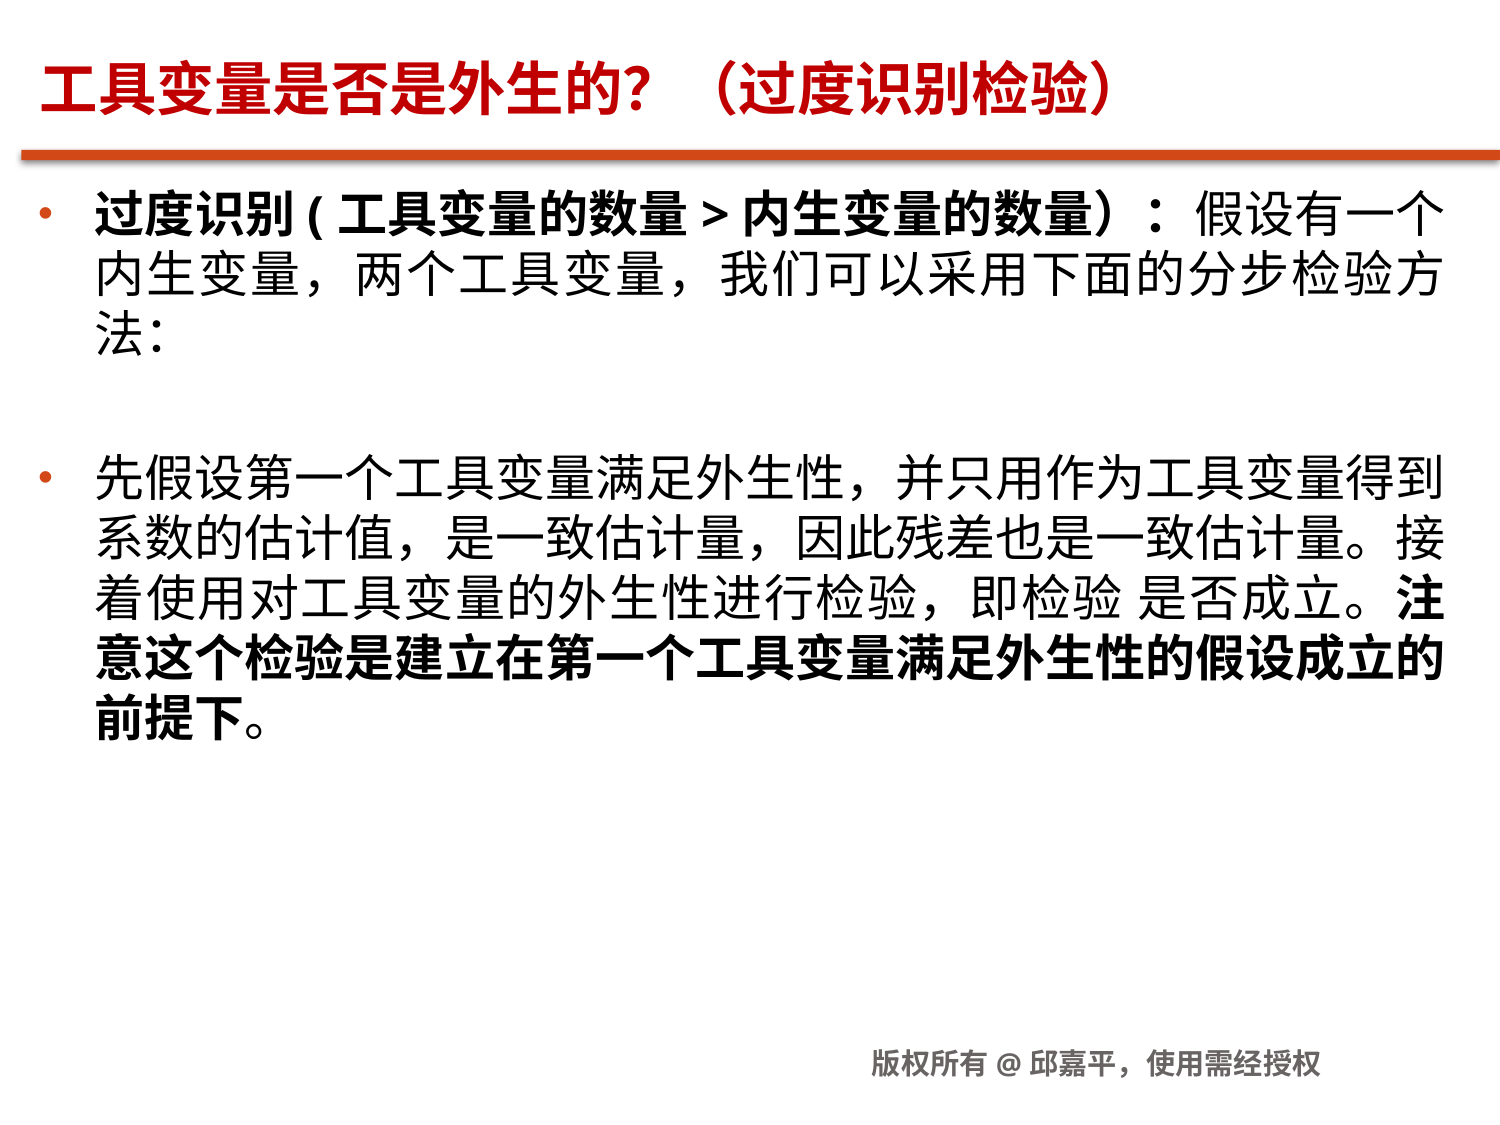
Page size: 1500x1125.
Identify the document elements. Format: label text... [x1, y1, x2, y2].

title 工具变量是否是外生的？（过度识别检验） [24, 50, 1450, 138]
footer 版权所有@邱嘉平，使用需经授权 [690, 1025, 1500, 1100]
